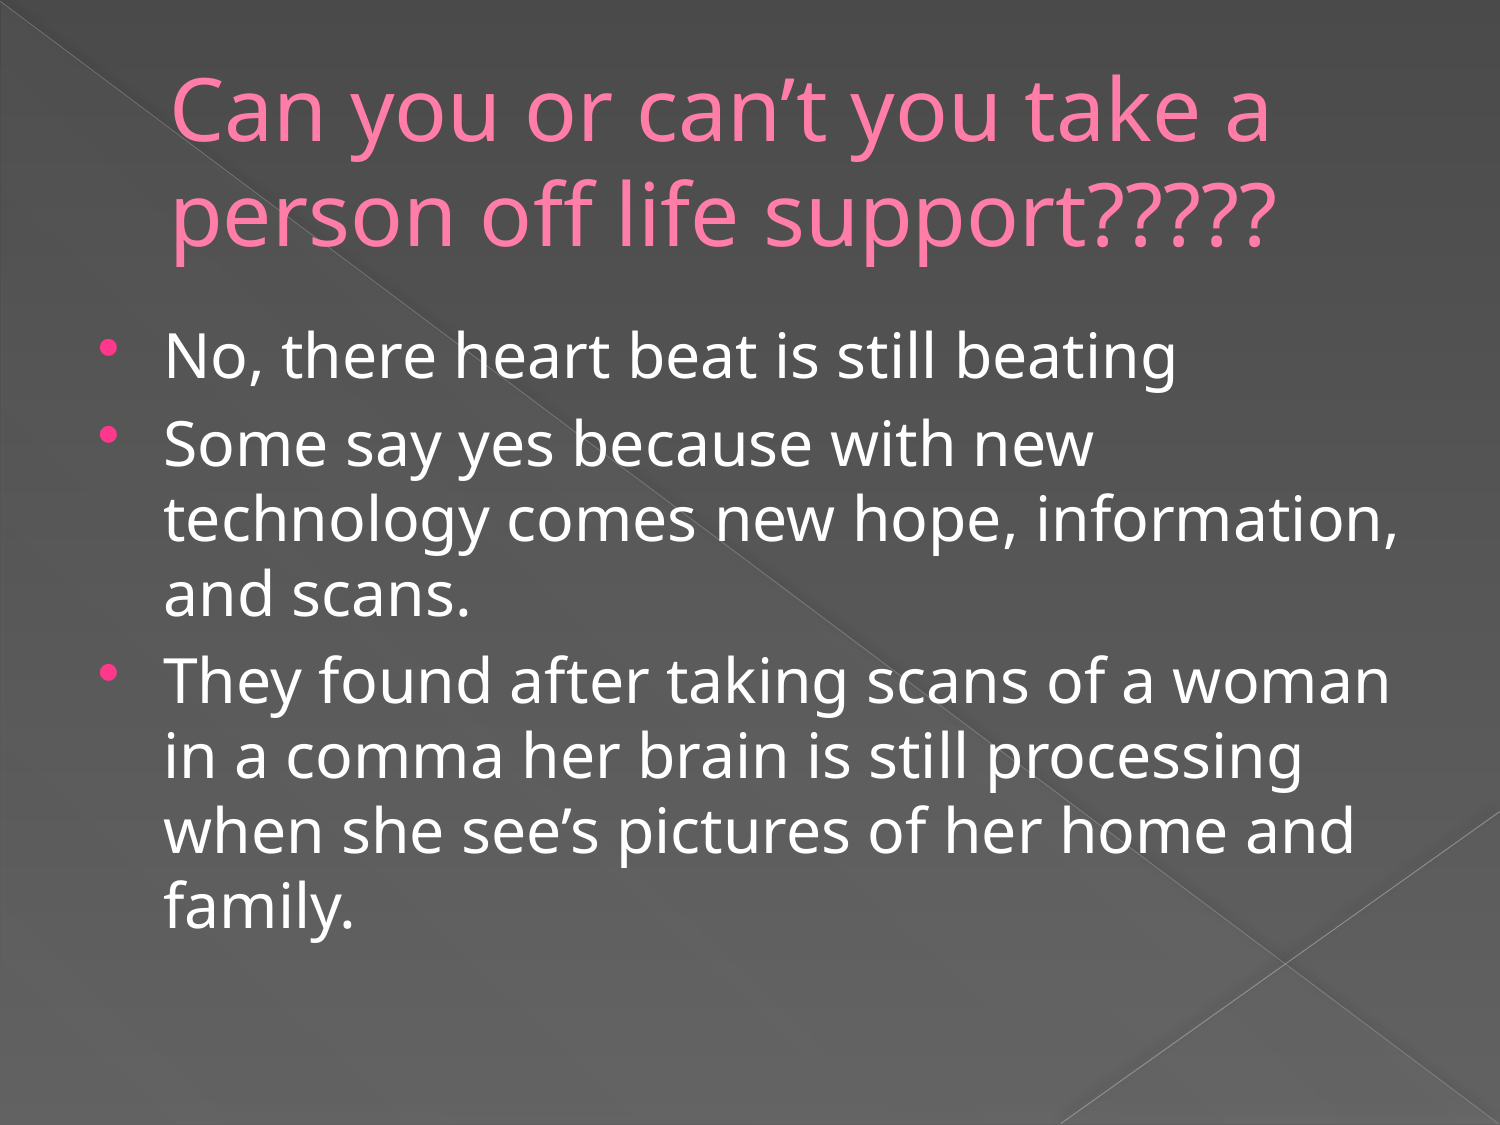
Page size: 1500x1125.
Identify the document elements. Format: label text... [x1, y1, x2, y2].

title Can you or can’t you take a person off life support????? [75, 43, 1425, 274]
list No, there heart beat is still beating Some say yes because with new technology comes new hope, information, and scans. They found after taking scans of a woman in a comma her brain is still processing when she see’s pictures of her home and family. [75, 308, 1425, 1059]
